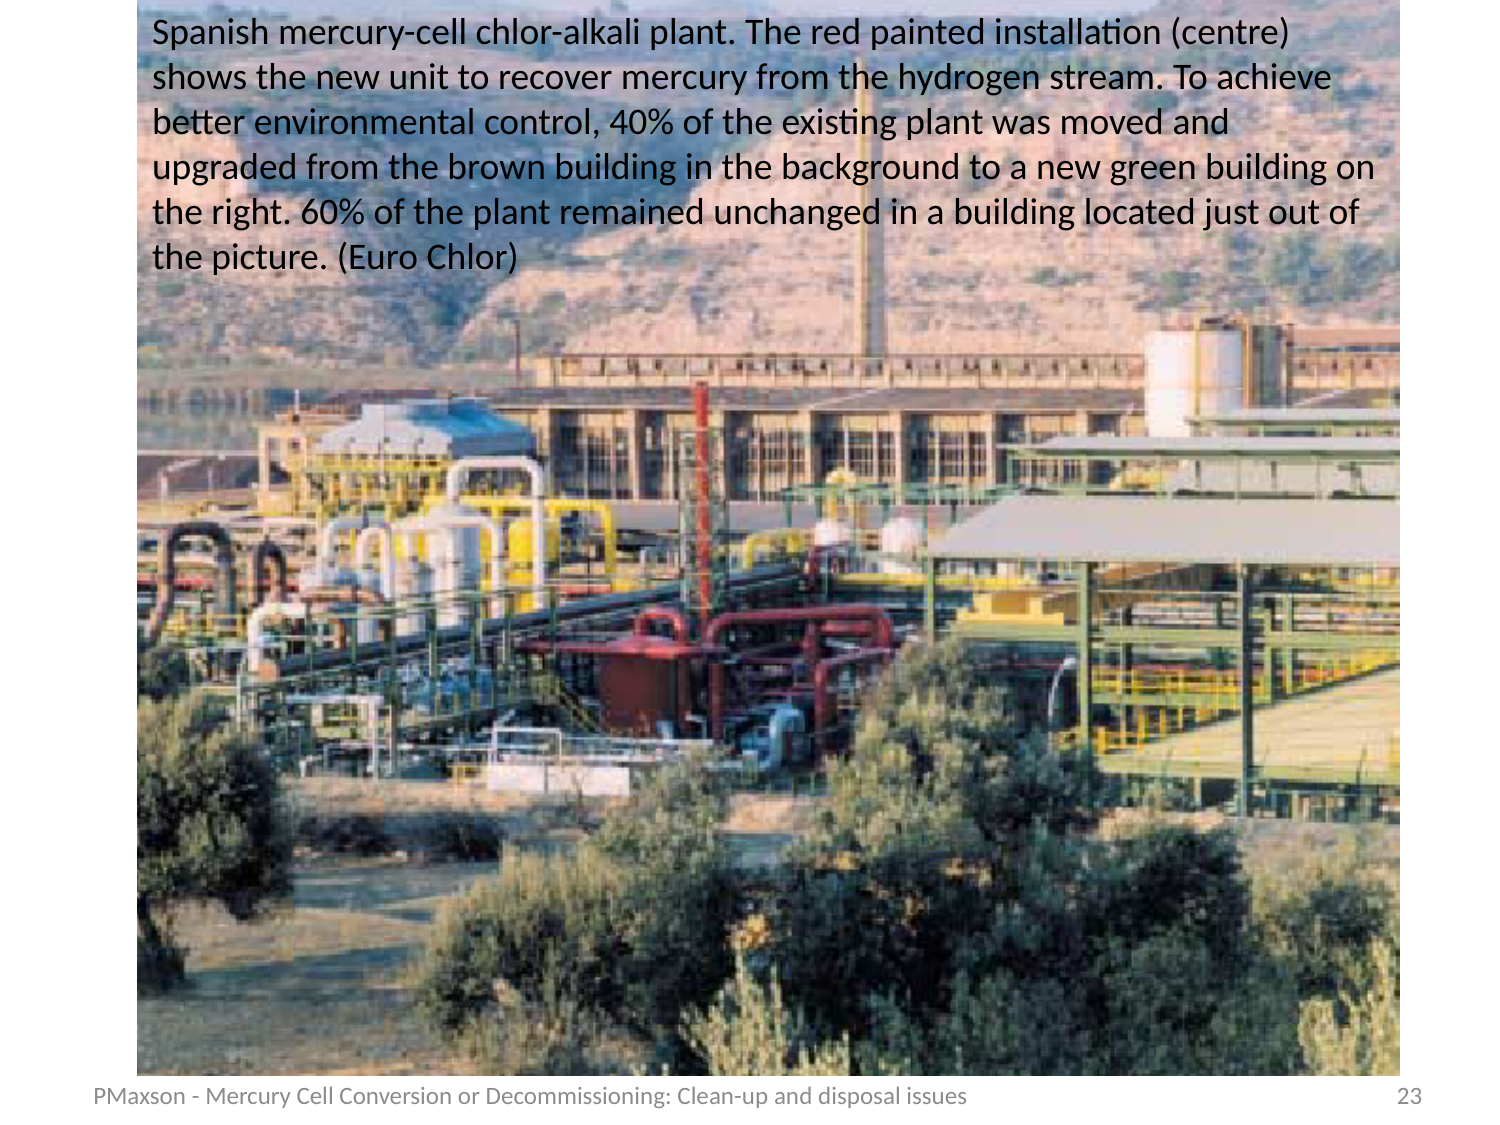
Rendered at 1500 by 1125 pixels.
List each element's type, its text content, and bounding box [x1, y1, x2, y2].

slide_number 23 [1074, 1065, 1438, 1125]
footer PMaxson - Mercury Cell Conversion or Decommissioning: Clean-up and disposal issues [75, 1065, 988, 1125]
picture [137, 0, 1401, 1076]
